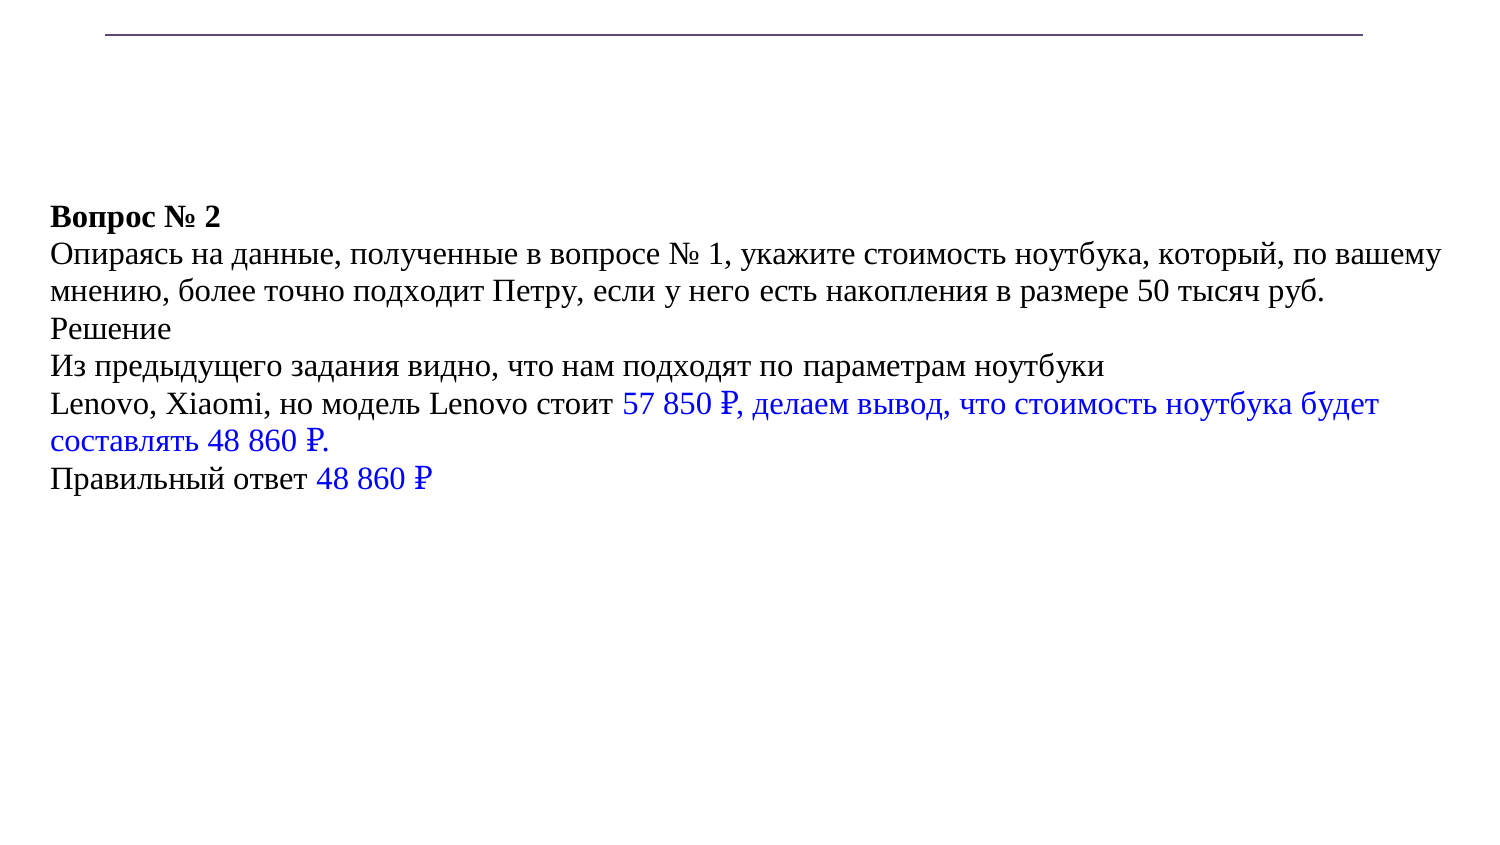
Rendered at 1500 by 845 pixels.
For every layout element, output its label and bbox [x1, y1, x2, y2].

picture [49, 197, 1500, 536]
